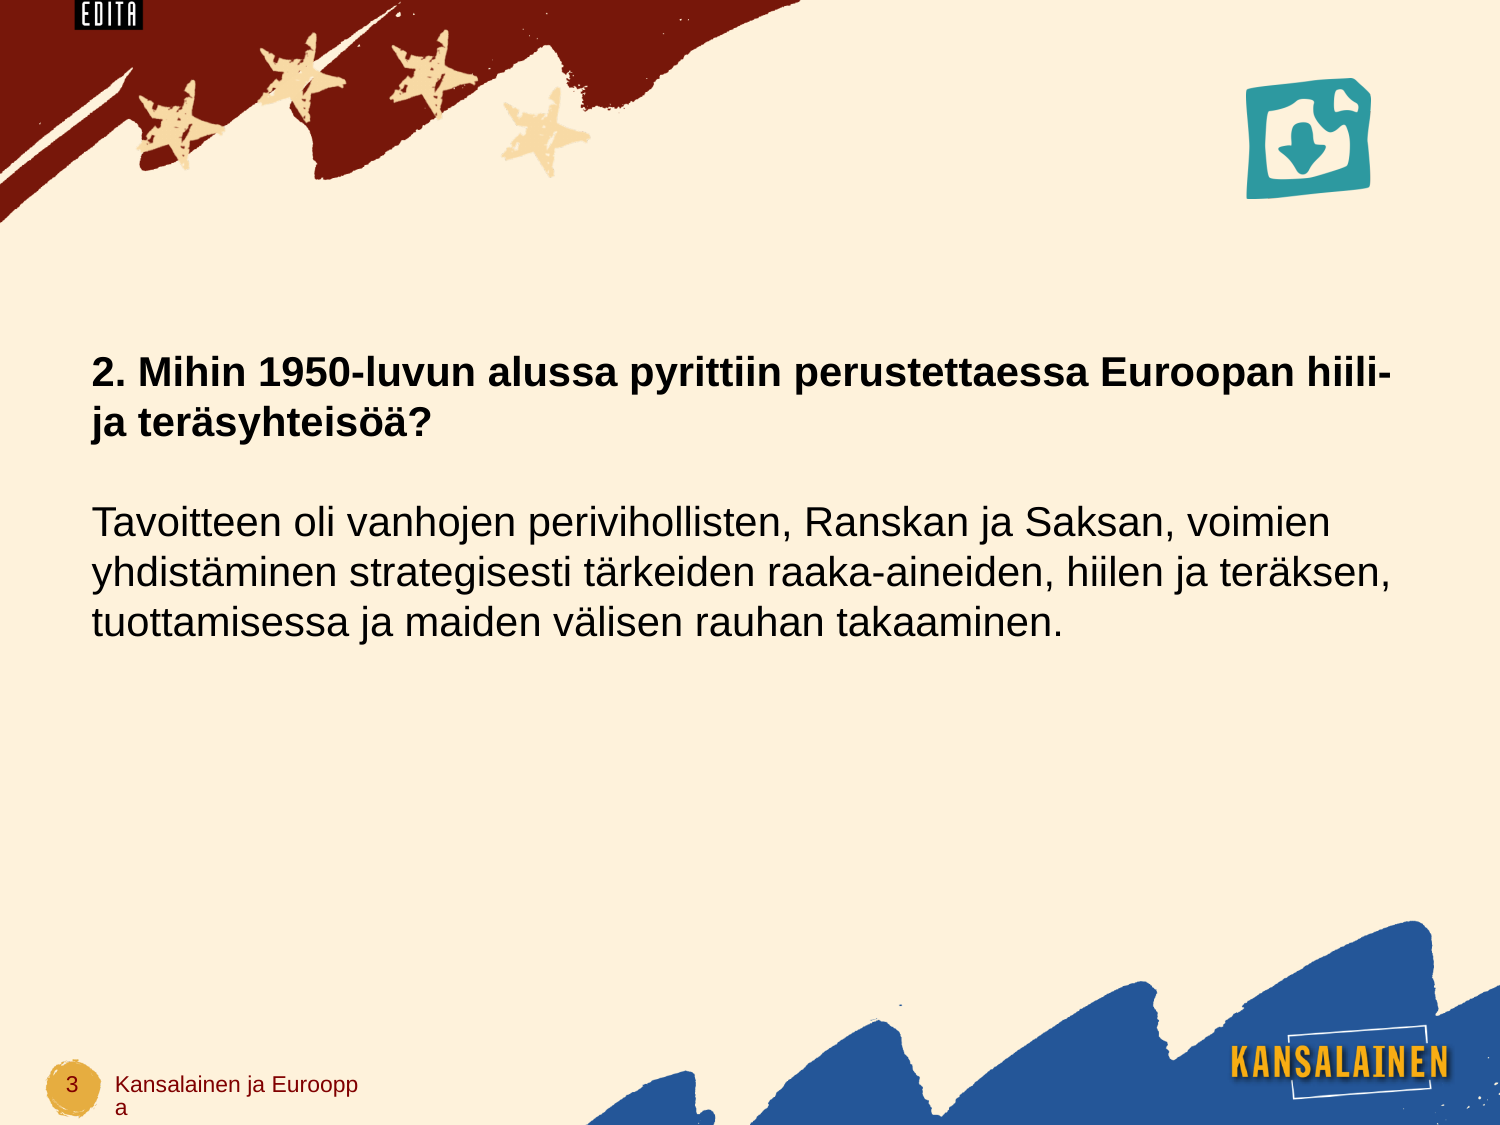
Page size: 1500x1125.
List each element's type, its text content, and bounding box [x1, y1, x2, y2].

slide_number 3 [37, 1062, 99, 1125]
picture [0, 0, 1500, 1125]
text_box 2. Mihin 1950-luvun alussa pyrittiin perustettaessa Euroopan hiili- ja teräsyhteisöä? Tavoitteen oli vanhojen perivihollisten, Ranskan ja Saksan, voimien yhdistäminen strategisesti tärkeiden raaka-aineiden, hiilen ja teräksen, tuottamisessa ja maiden välisen rauhan takaaminen. [76, 287, 1436, 653]
footer Kansalainen ja Eurooppa [99, 1062, 376, 1125]
